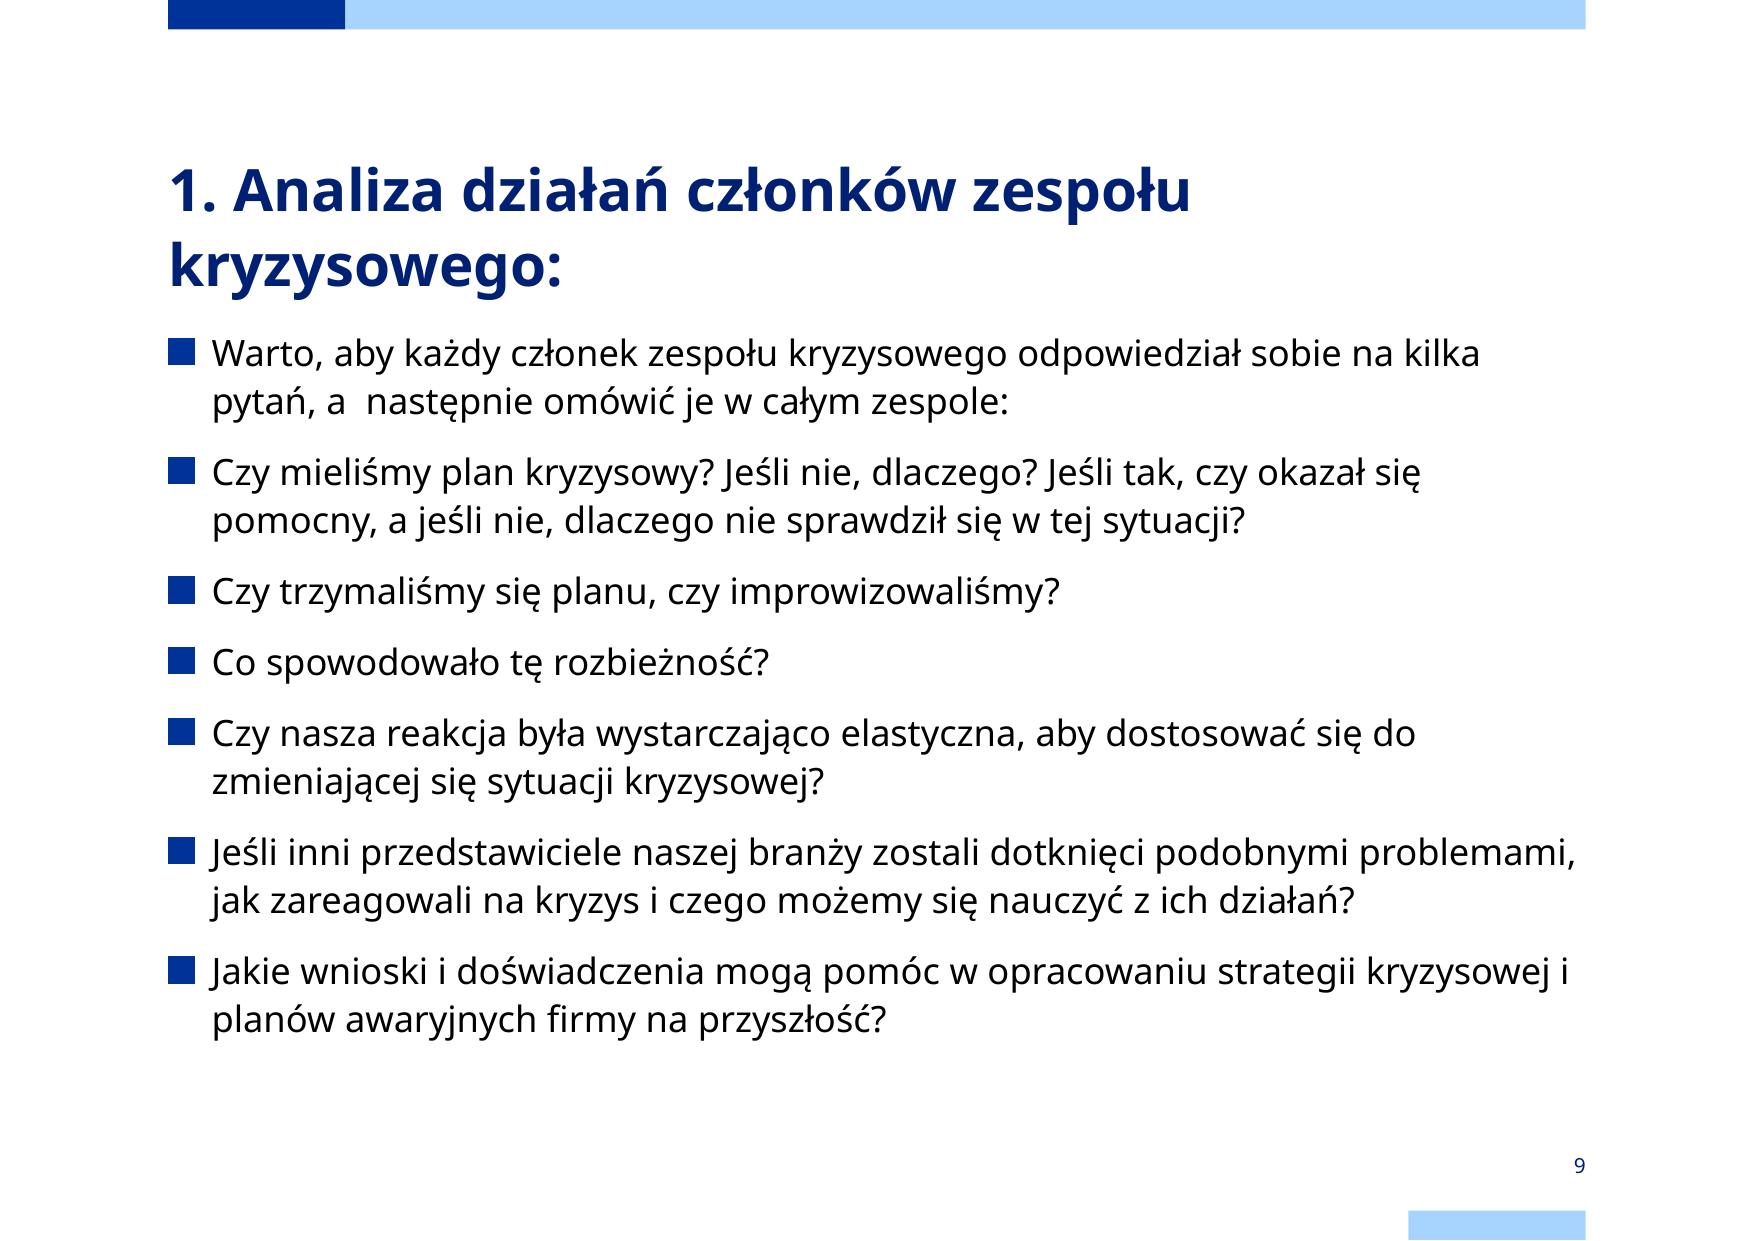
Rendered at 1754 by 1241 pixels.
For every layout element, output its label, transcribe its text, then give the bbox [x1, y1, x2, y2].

picture [168, 457, 195, 484]
picture [168, 338, 195, 365]
picture [168, 718, 195, 745]
slide_number 9 [1408, 1151, 1586, 1182]
title 1. Analiza działań członków zespołu kryzysowego: [168, 147, 1586, 324]
picture [168, 647, 195, 674]
picture [168, 956, 195, 984]
picture [168, 837, 195, 864]
picture [168, 576, 195, 604]
list Warto, aby każdy członek zespołu kryzysowego odpowiedział sobie na kilka pytań, a następnie omówić je w całym zespole: Czy mieliśmy plan kryzysowy? Jeśli nie, dlaczego? Jeśli tak, czy okazał się pomocny, a jeśli nie, dlaczego nie sprawdził się w tej sytuacji? Czy trzymaliśmy się planu, czy improwizowaliśmy? Co spowodowało tę rozbieżność? Czy nasza reakcja była wystarczająco elastyczna, aby dostosować się do zmieniającej się sytuacji kryzysowej? Jeśli inni przedstawiciele naszej branży zostali dotknięci podobnymi problemami, jak zareagowali na kryzys i czego możemy się nauczyć z ich działań? Jakie wnioski i doświadczenia mogą pomóc w opracowaniu strategii kryzysowej i planów awaryjnych firmy na przyszłość? [168, 324, 1586, 1093]
